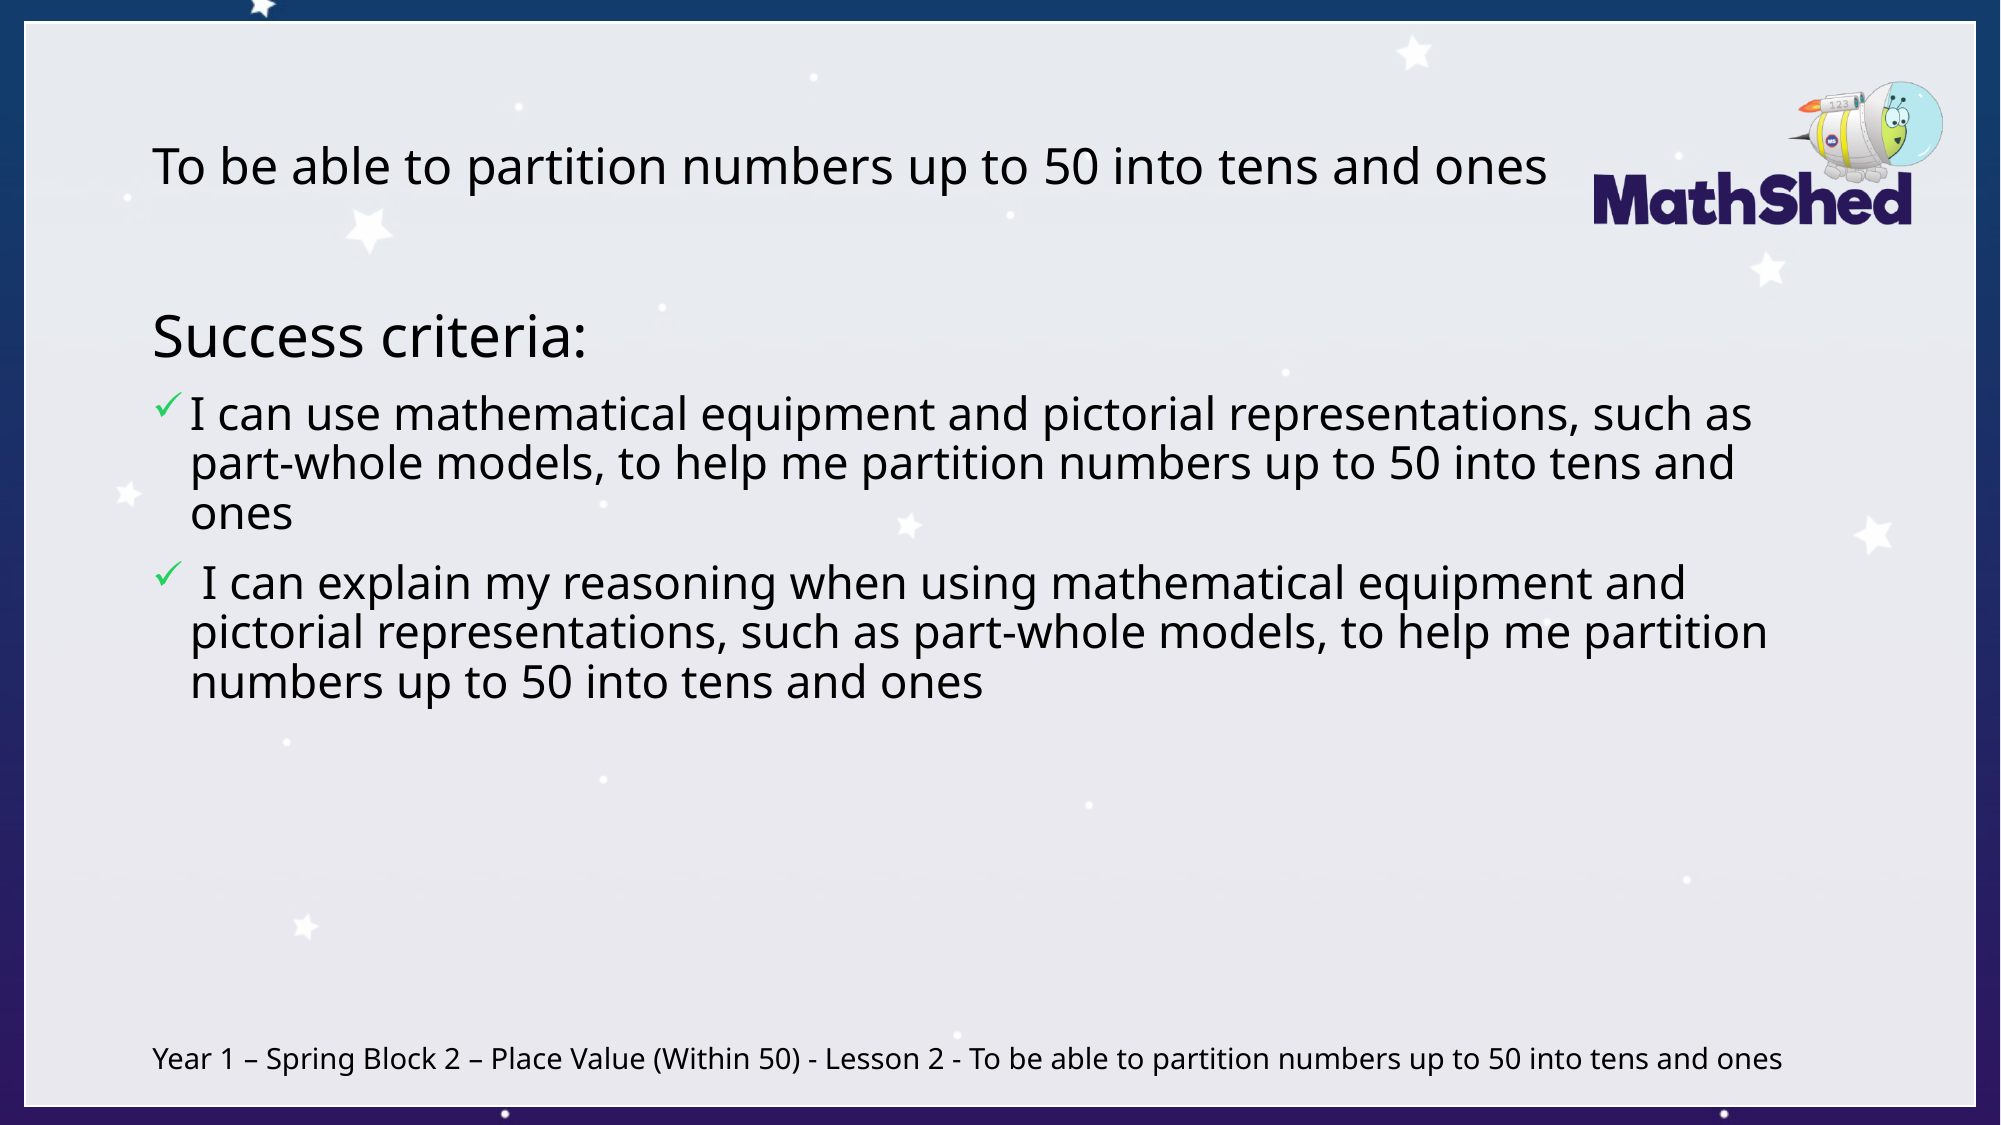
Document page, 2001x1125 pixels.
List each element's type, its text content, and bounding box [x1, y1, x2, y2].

footer Year 1 – Spring Block 2 – Place Value (Within 50) - Lesson 2 - To be able to partition numbers up to 50 into tens and ones [137, 1033, 1863, 1093]
title To be able to partition numbers up to 50 into tens and ones [137, 59, 1578, 278]
list Success criteria: I can use mathematical equipment and pictorial representations, such as part-whole models, to help me partition numbers up to 50 into tens and ones I can explain my reasoning when using mathematical equipment and pictorial representations, such as part-whole models, to help me partition numbers up to 50 into tens and ones [137, 299, 1863, 1014]
picture [0, 0, 2001, 1125]
